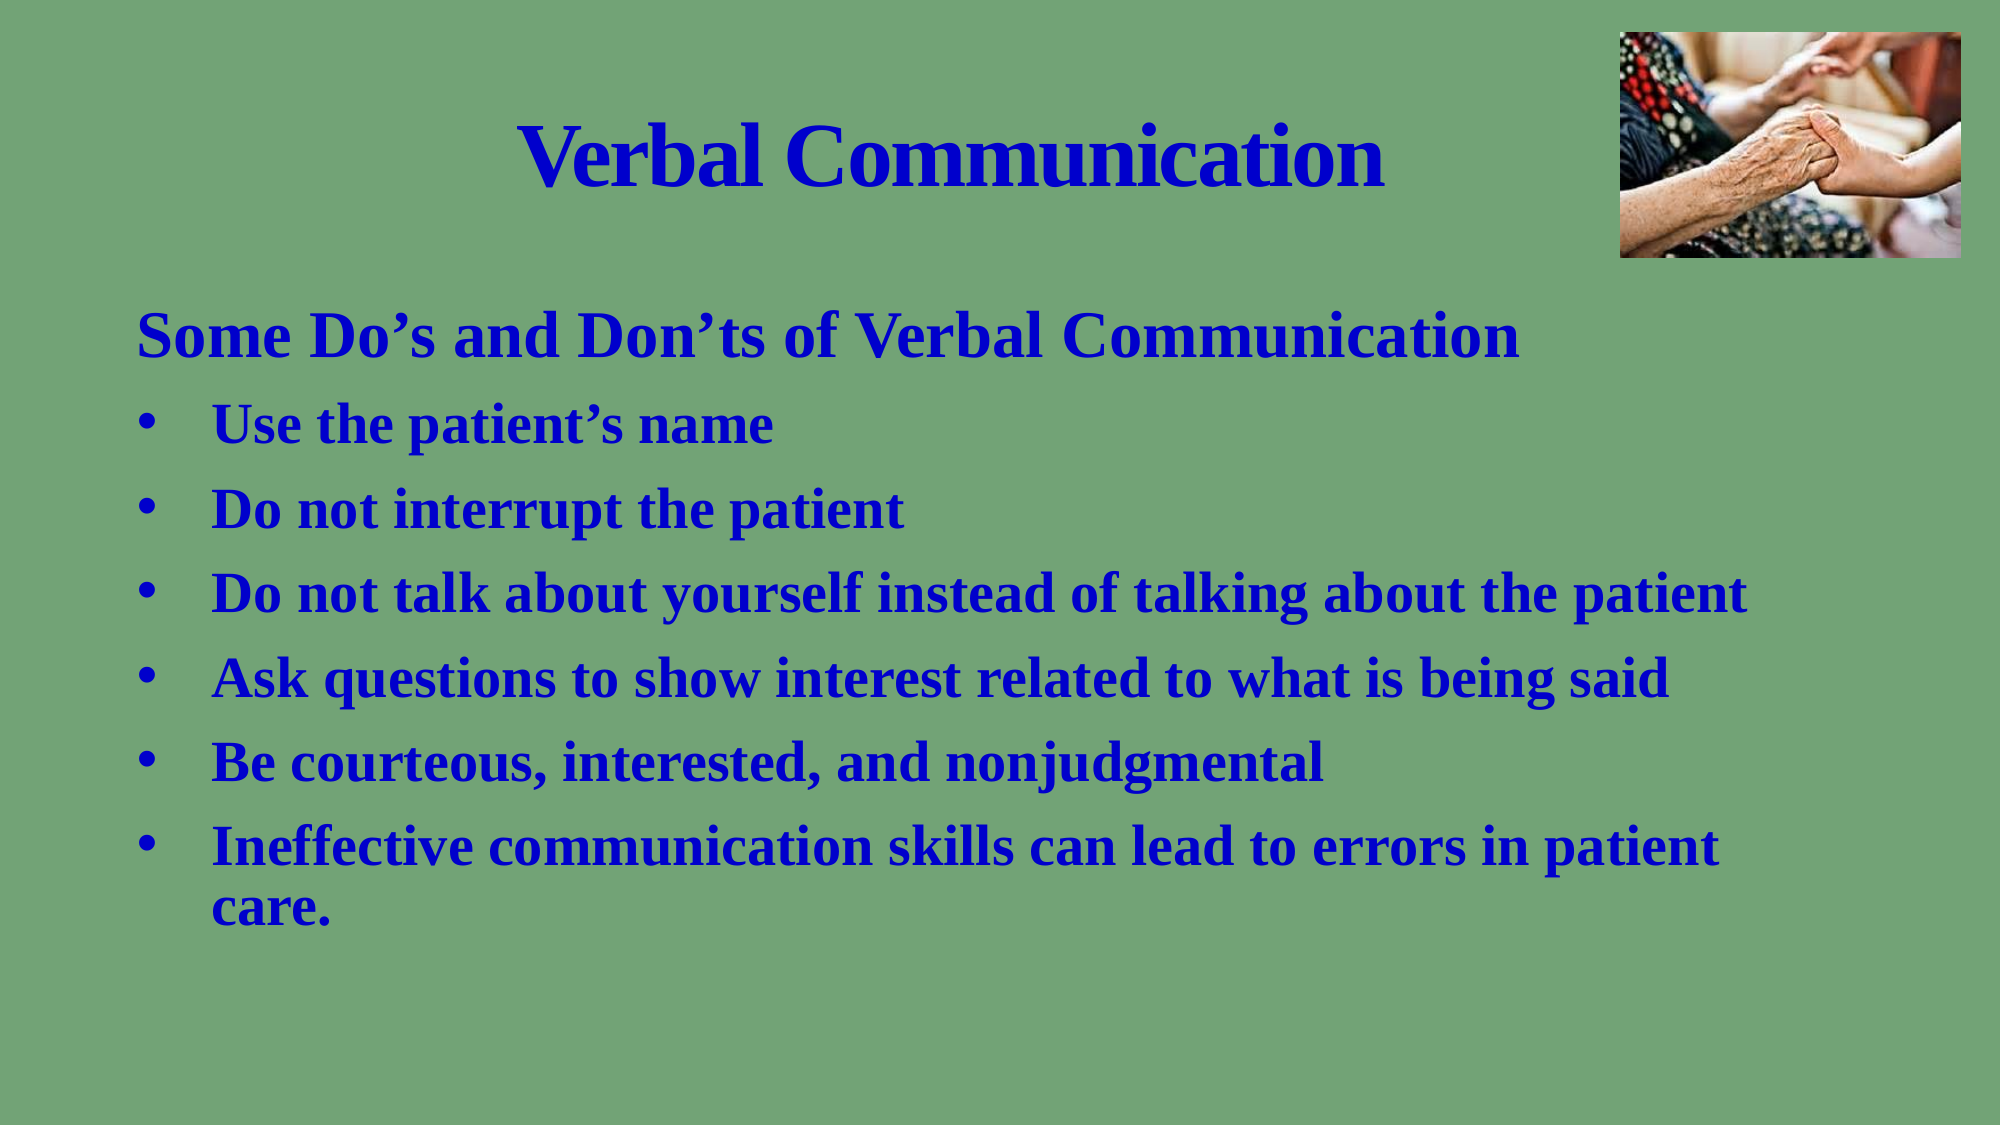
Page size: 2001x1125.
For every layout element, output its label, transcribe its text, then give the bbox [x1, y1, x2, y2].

title Verbal Communication [227, 76, 1620, 212]
subtitle Some Do’s and Don’ts of Verbal Communication Use the patient’s name Do not interrupt the patient Do not talk about yourself instead of talking about the patient Ask questions to show interest related to what is being said Be courteous, interested, and nonjudgmental Ineffective communication skills can lead to errors in patient care. [121, 295, 1771, 1057]
picture [1620, 32, 1961, 258]
